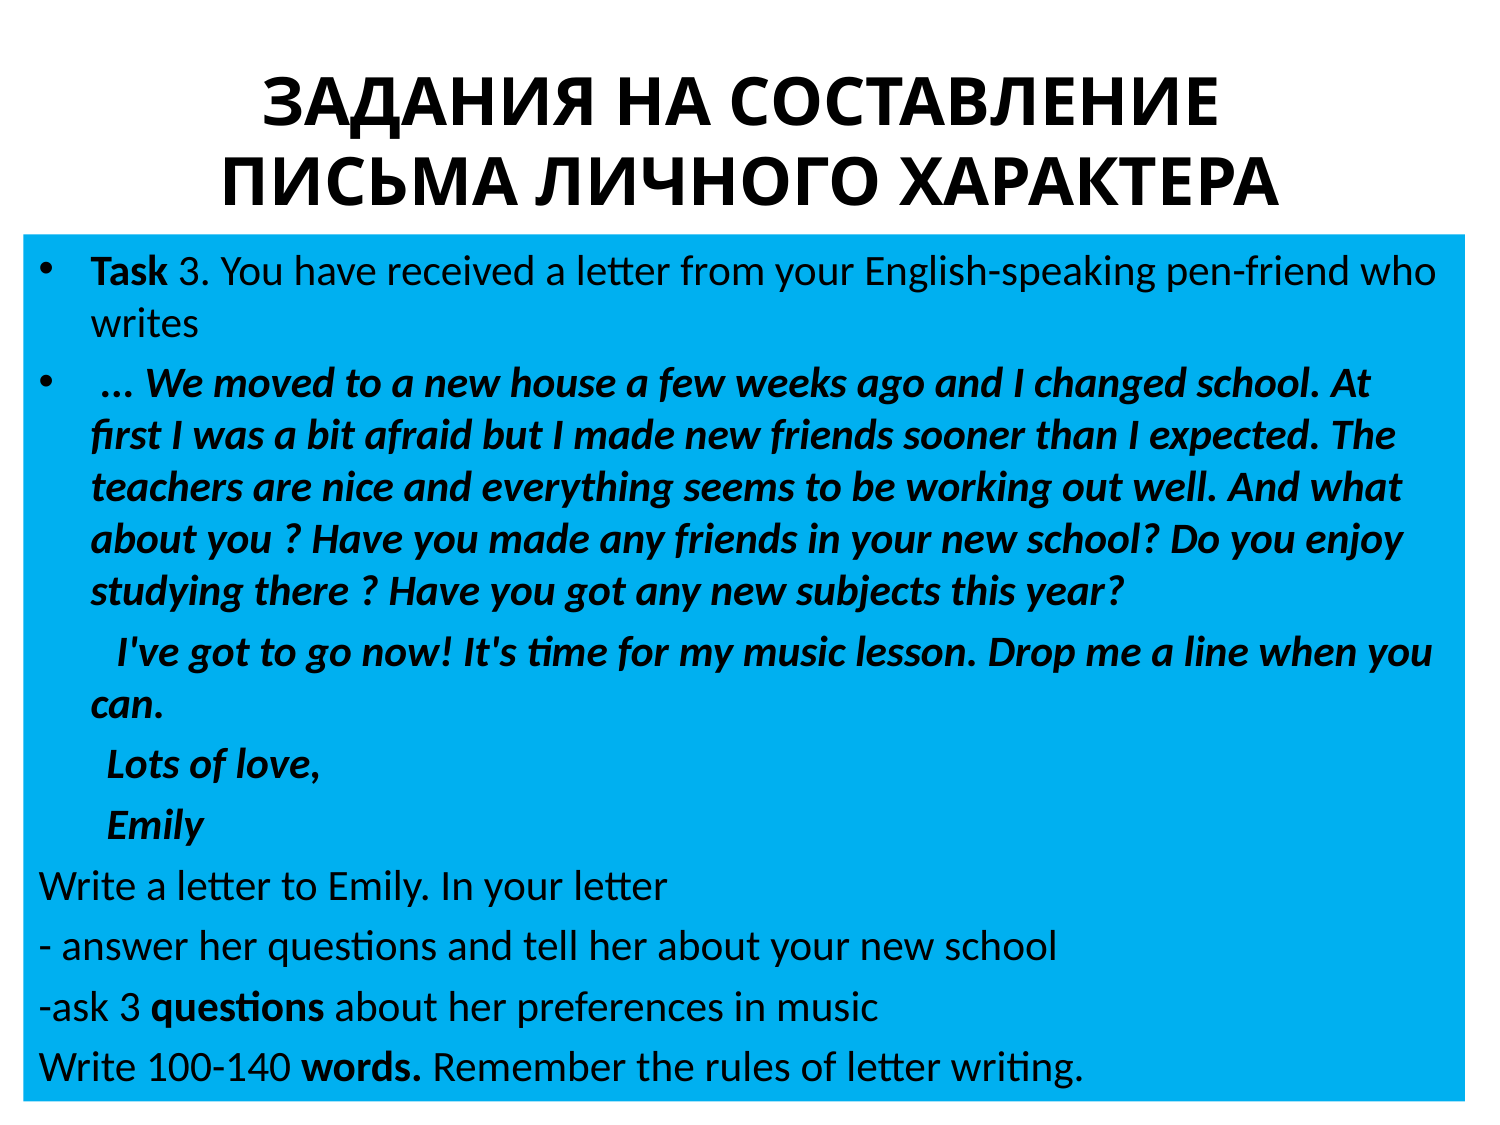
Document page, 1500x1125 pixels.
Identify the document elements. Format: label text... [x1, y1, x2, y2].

list Task 3. You have received a letter from your English-speaking pen-friend who writes ... We moved to a new house a few weeks ago and I changed school. At first I was a bit afraid but I made new friends sooner than I expected. The teachers are nice and everything seems to be working out well. And what about you ? Have you made any friends in your new school? Do you enjoy studying there ? Have you got any new subjects this year? I've got to go now! It's time for my music lesson. Drop me a line when you can. Lots of love, Emily Write a letter to Emily. In your letter - answer her questions and tell her about your new school -ask 3 questions about her preferences in music Write 100-140 words. Remember the rules of letter writing. [23, 234, 1465, 1102]
title ЗАДАНИЯ НА СОСТАВЛЕНИЕ ПИСЬМА ЛИЧНОГО ХАРАКТЕРА [75, 45, 1425, 233]
